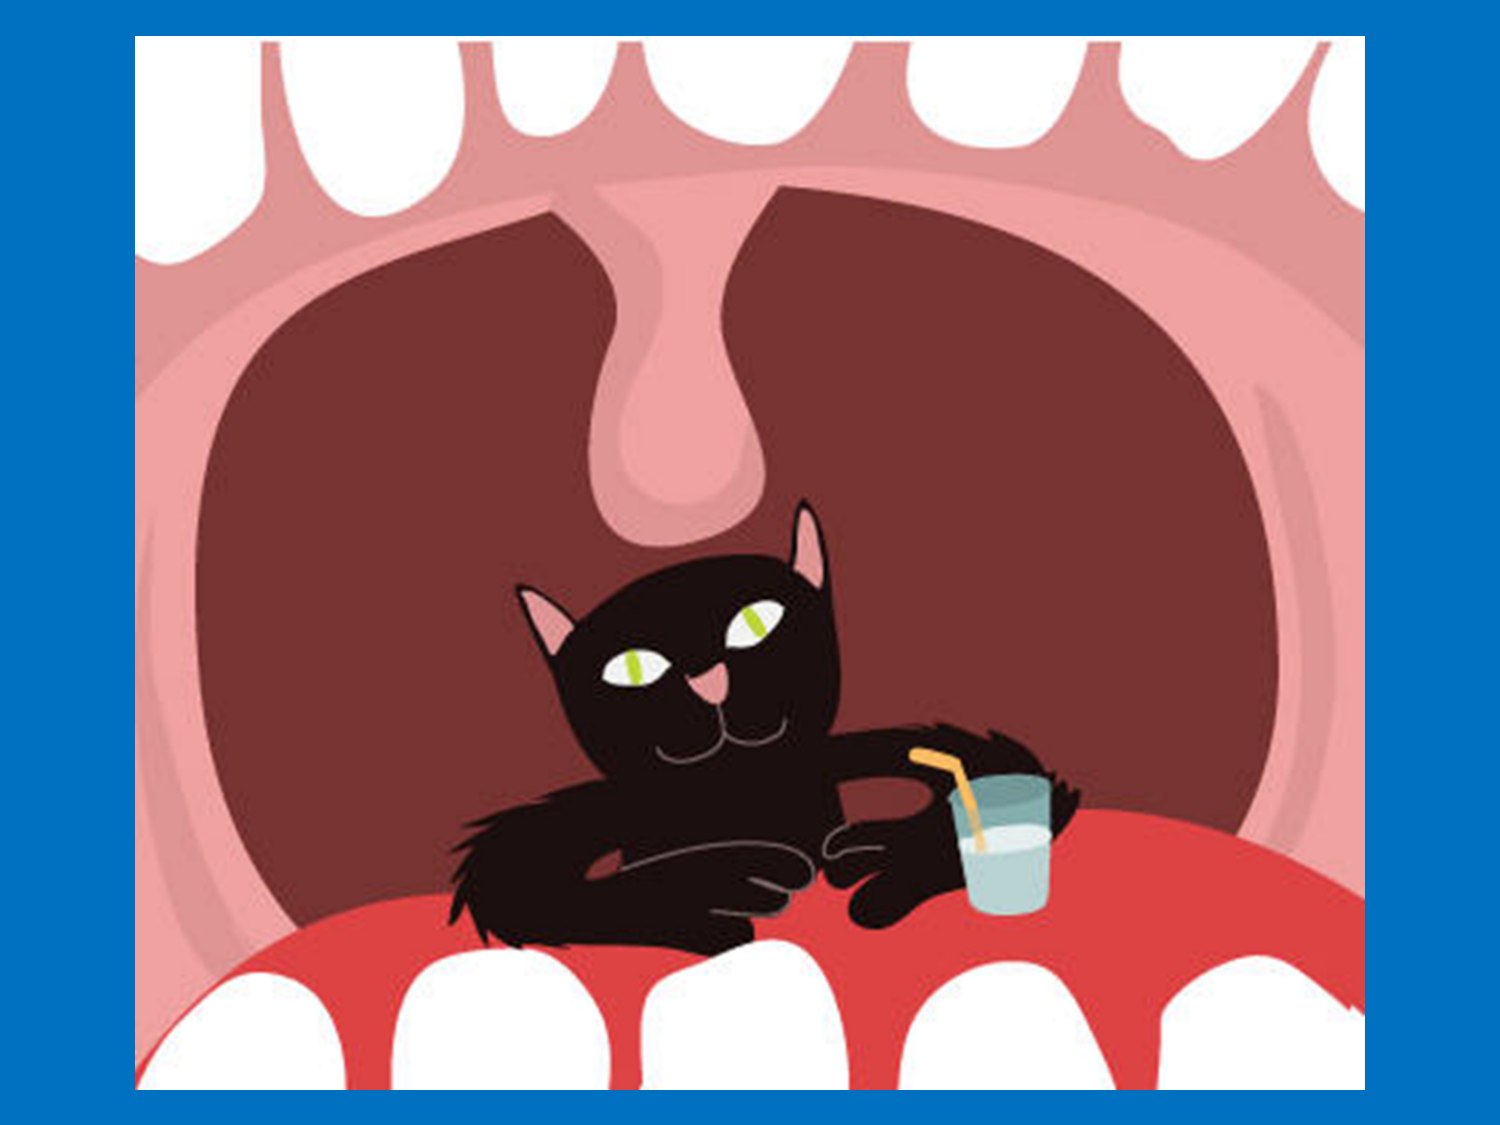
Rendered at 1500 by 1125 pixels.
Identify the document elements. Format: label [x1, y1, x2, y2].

picture [135, 35, 1365, 1091]
